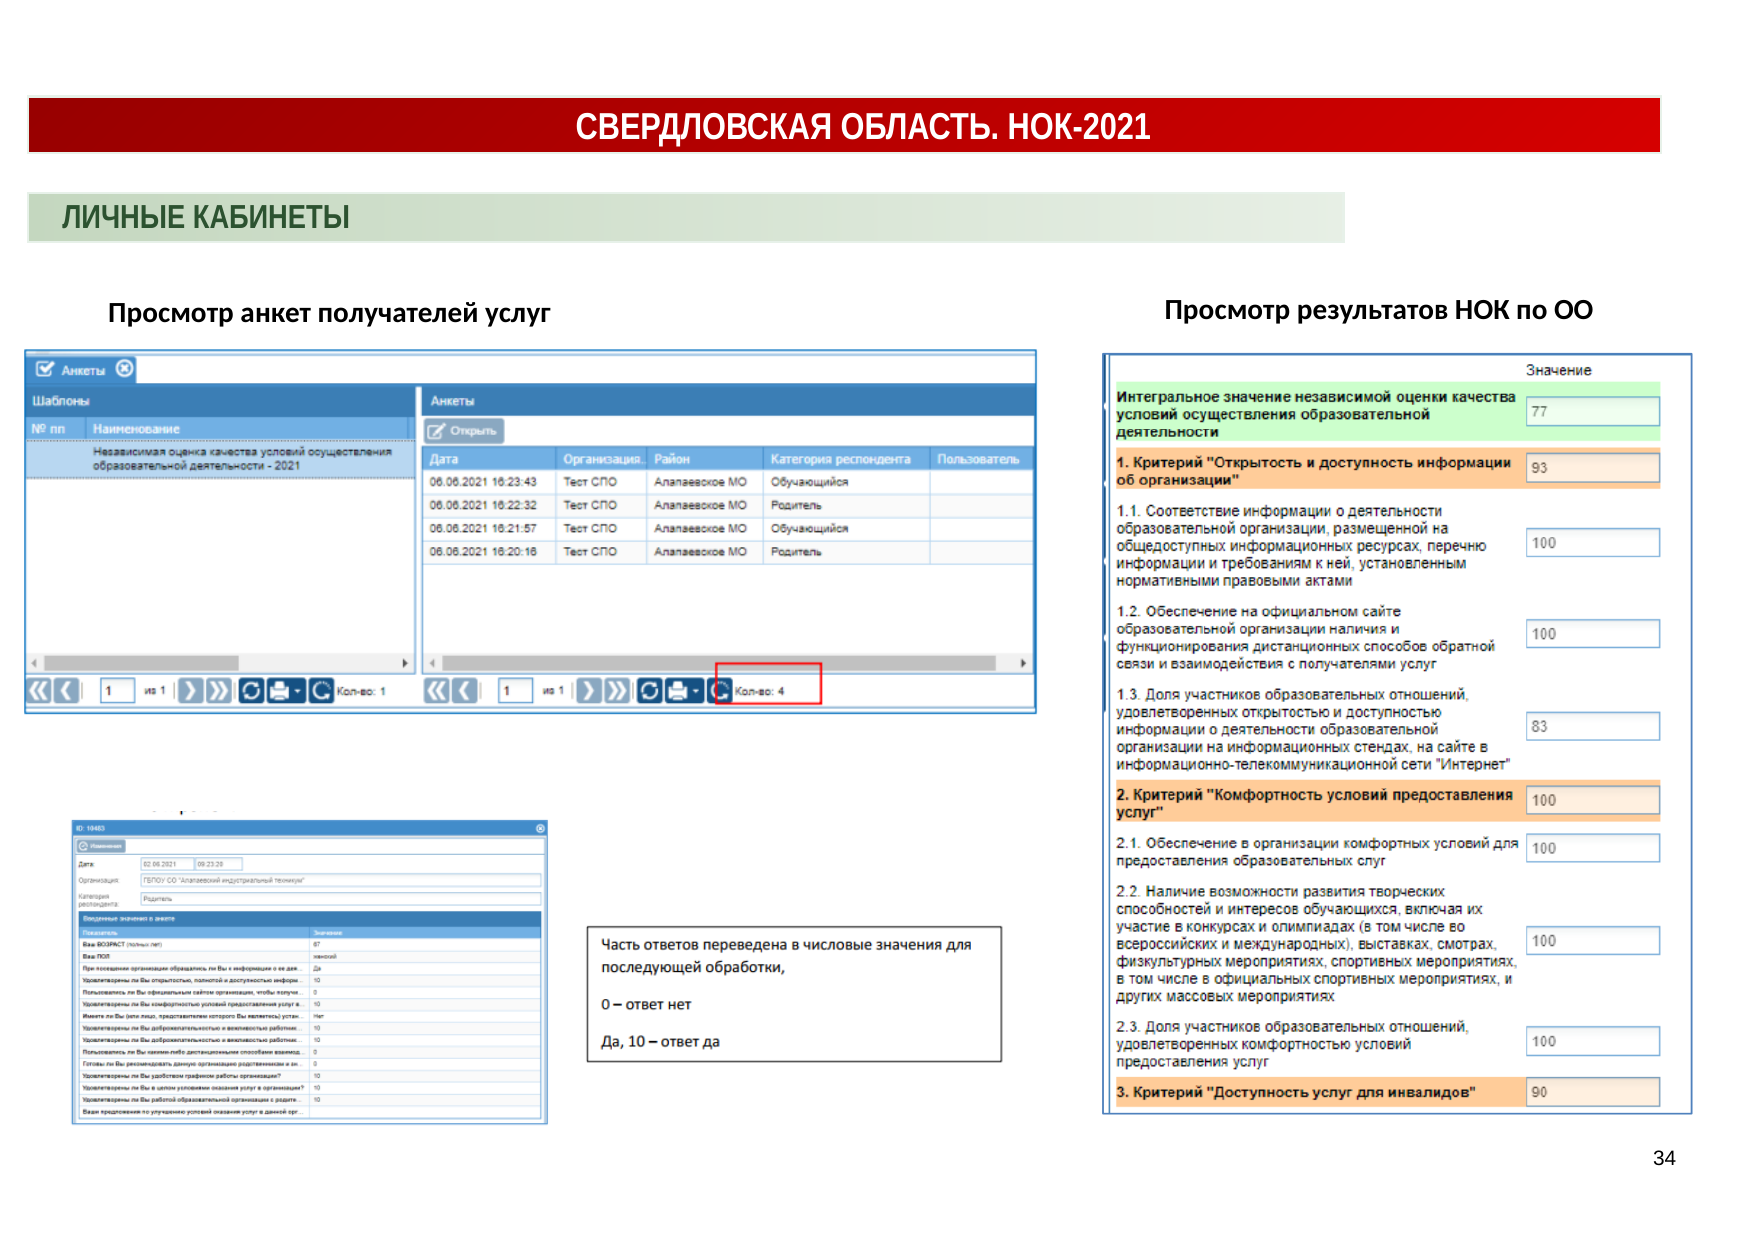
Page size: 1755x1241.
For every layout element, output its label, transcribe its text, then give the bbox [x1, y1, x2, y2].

picture [62, 811, 1008, 1130]
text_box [27, 192, 1344, 243]
table_header Просмотр анкет получателей услуг [48, 290, 610, 338]
slide_number 34 [1283, 1137, 1694, 1223]
table_header Просмотр результатов НОК по ОО [1110, 287, 1648, 337]
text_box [27, 96, 1662, 154]
picture [1079, 339, 1706, 1130]
picture [19, 339, 1045, 722]
